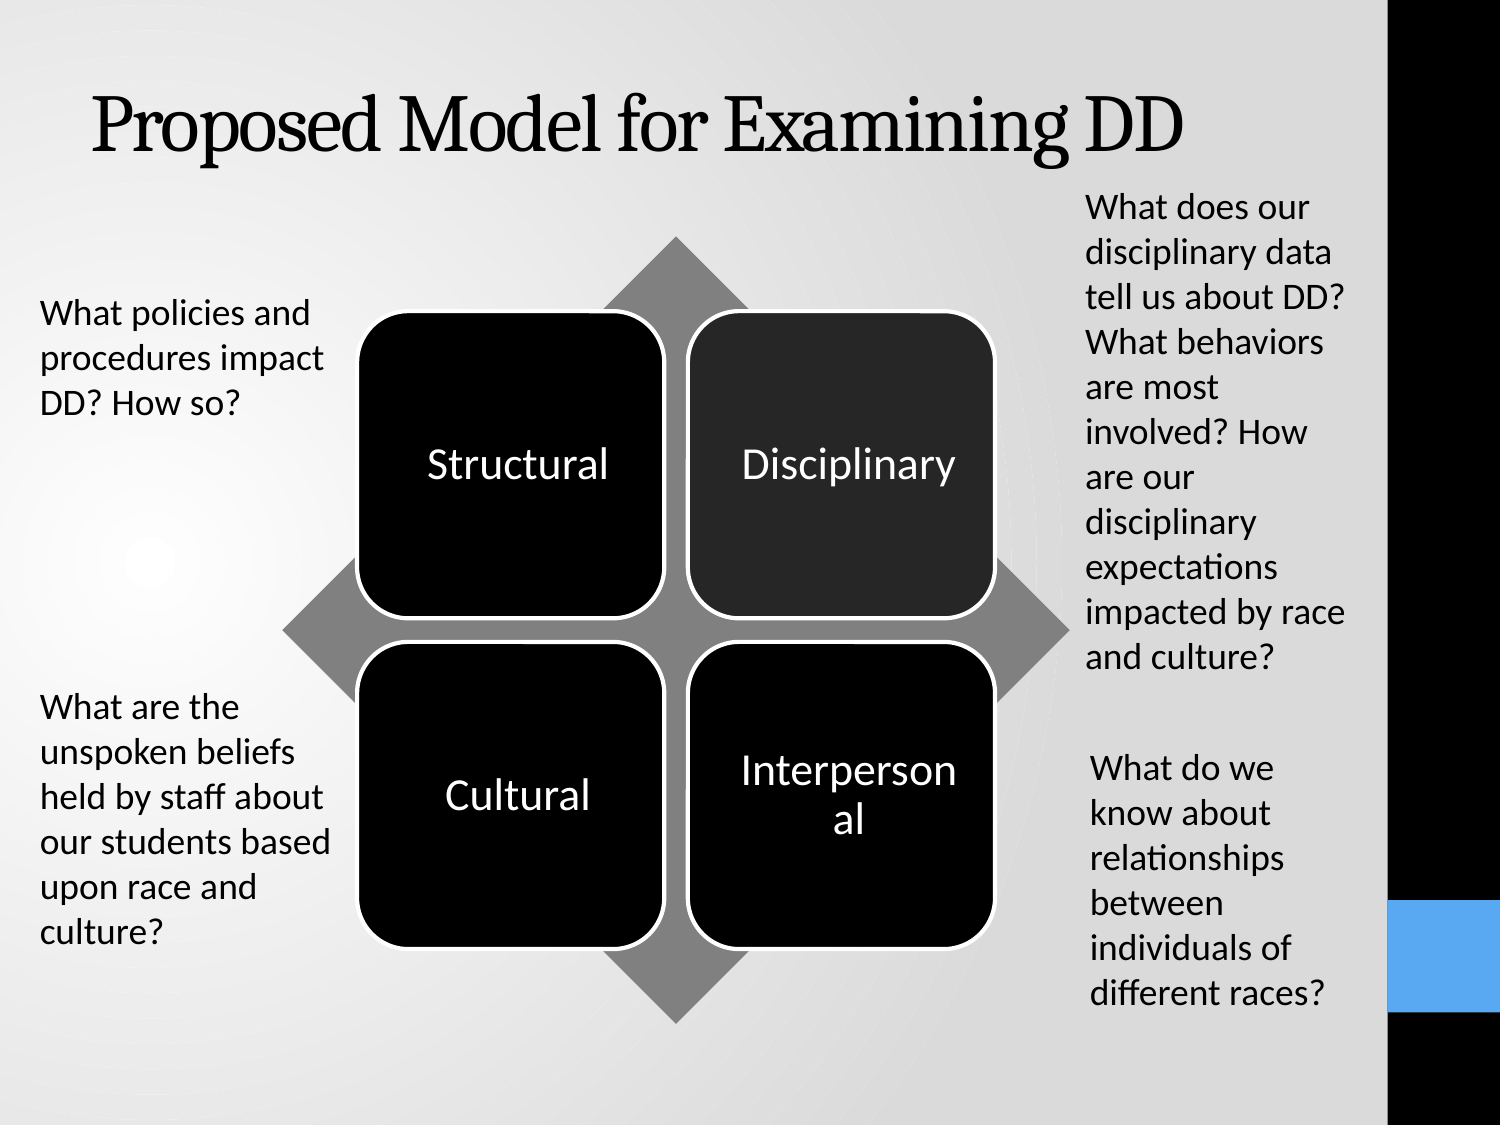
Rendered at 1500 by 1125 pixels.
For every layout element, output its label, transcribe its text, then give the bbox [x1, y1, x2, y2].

text_box What policies and procedures impact DD? How so? [24, 280, 96, 431]
text_box What do we know about relationships between individuals of different races? [1263, 736, 1350, 1021]
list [99, 235, 1253, 1025]
text_box What are the unspoken beliefs held by staff about our students based upon race and culture? [24, 674, 96, 960]
text_box What does our disciplinary data tell us about DD? What behaviors are most involved? How are our disciplinary expectations impacted by race and culture? [1070, 174, 1375, 685]
title Proposed Model for Examining DD [75, 24, 1305, 213]
